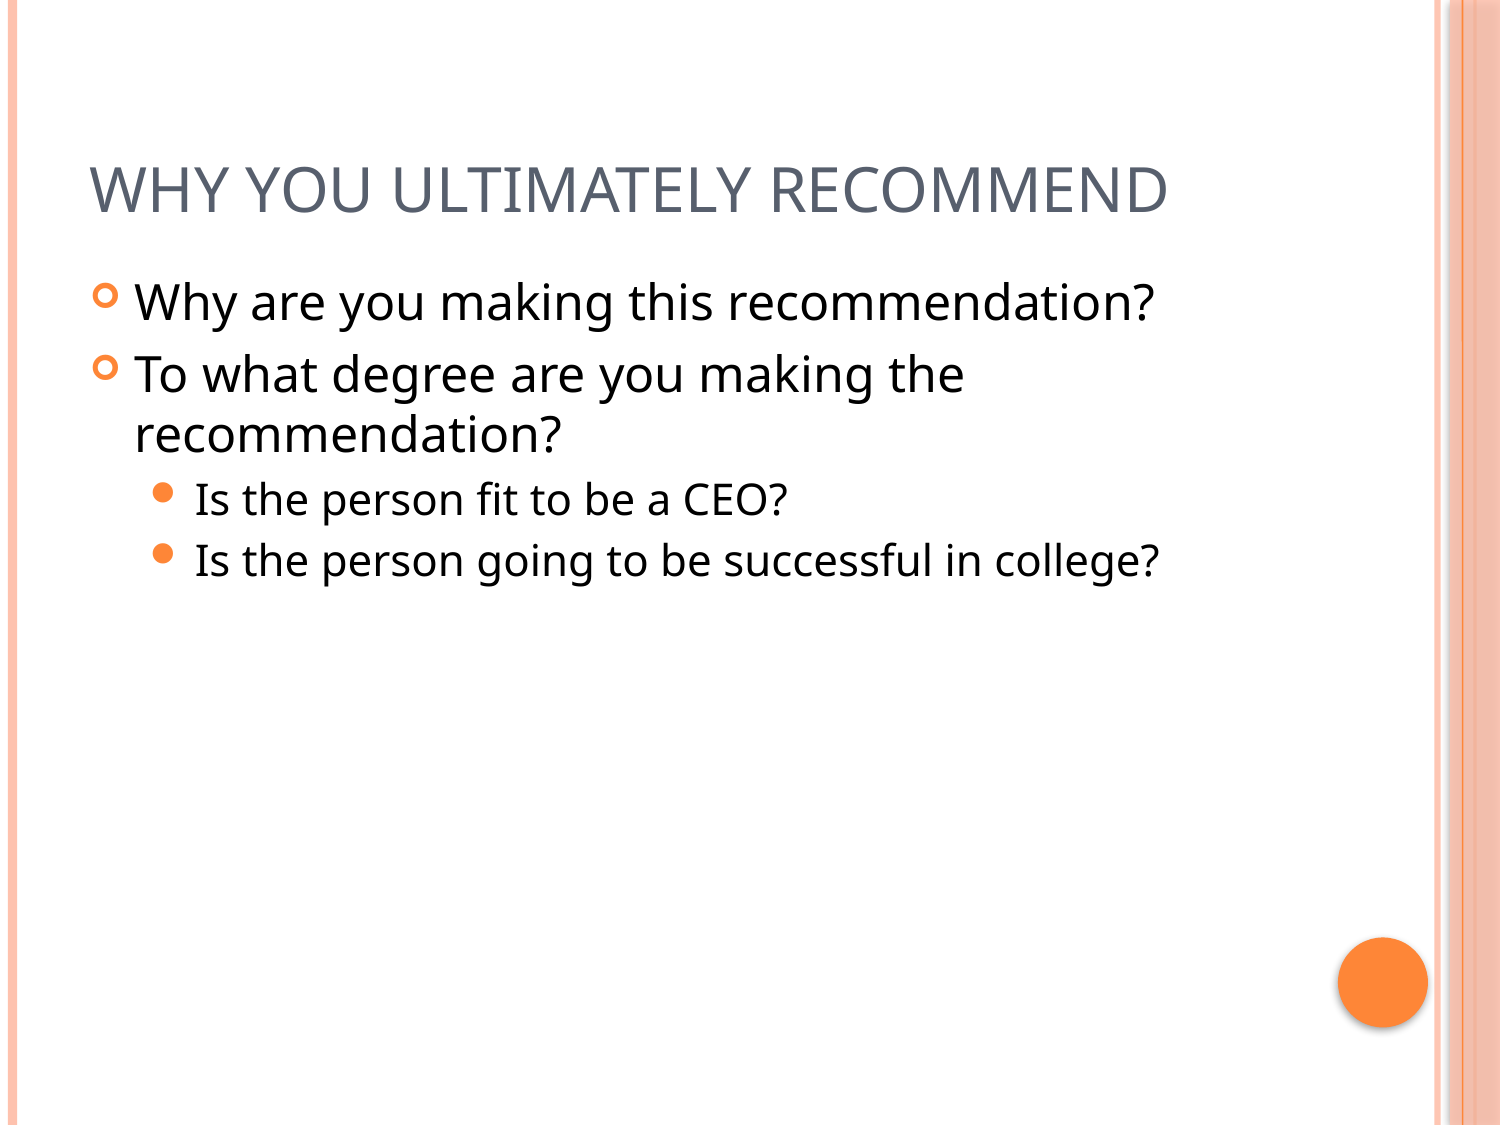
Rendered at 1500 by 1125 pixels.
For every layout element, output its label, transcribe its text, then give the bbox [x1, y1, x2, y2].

title Why you ultimately recommend [75, 45, 1300, 233]
list Why are you making this recommendation? To what degree are you making the recommendation? Is the person fit to be a CEO? Is the person going to be successful in college? [75, 262, 1300, 1062]
